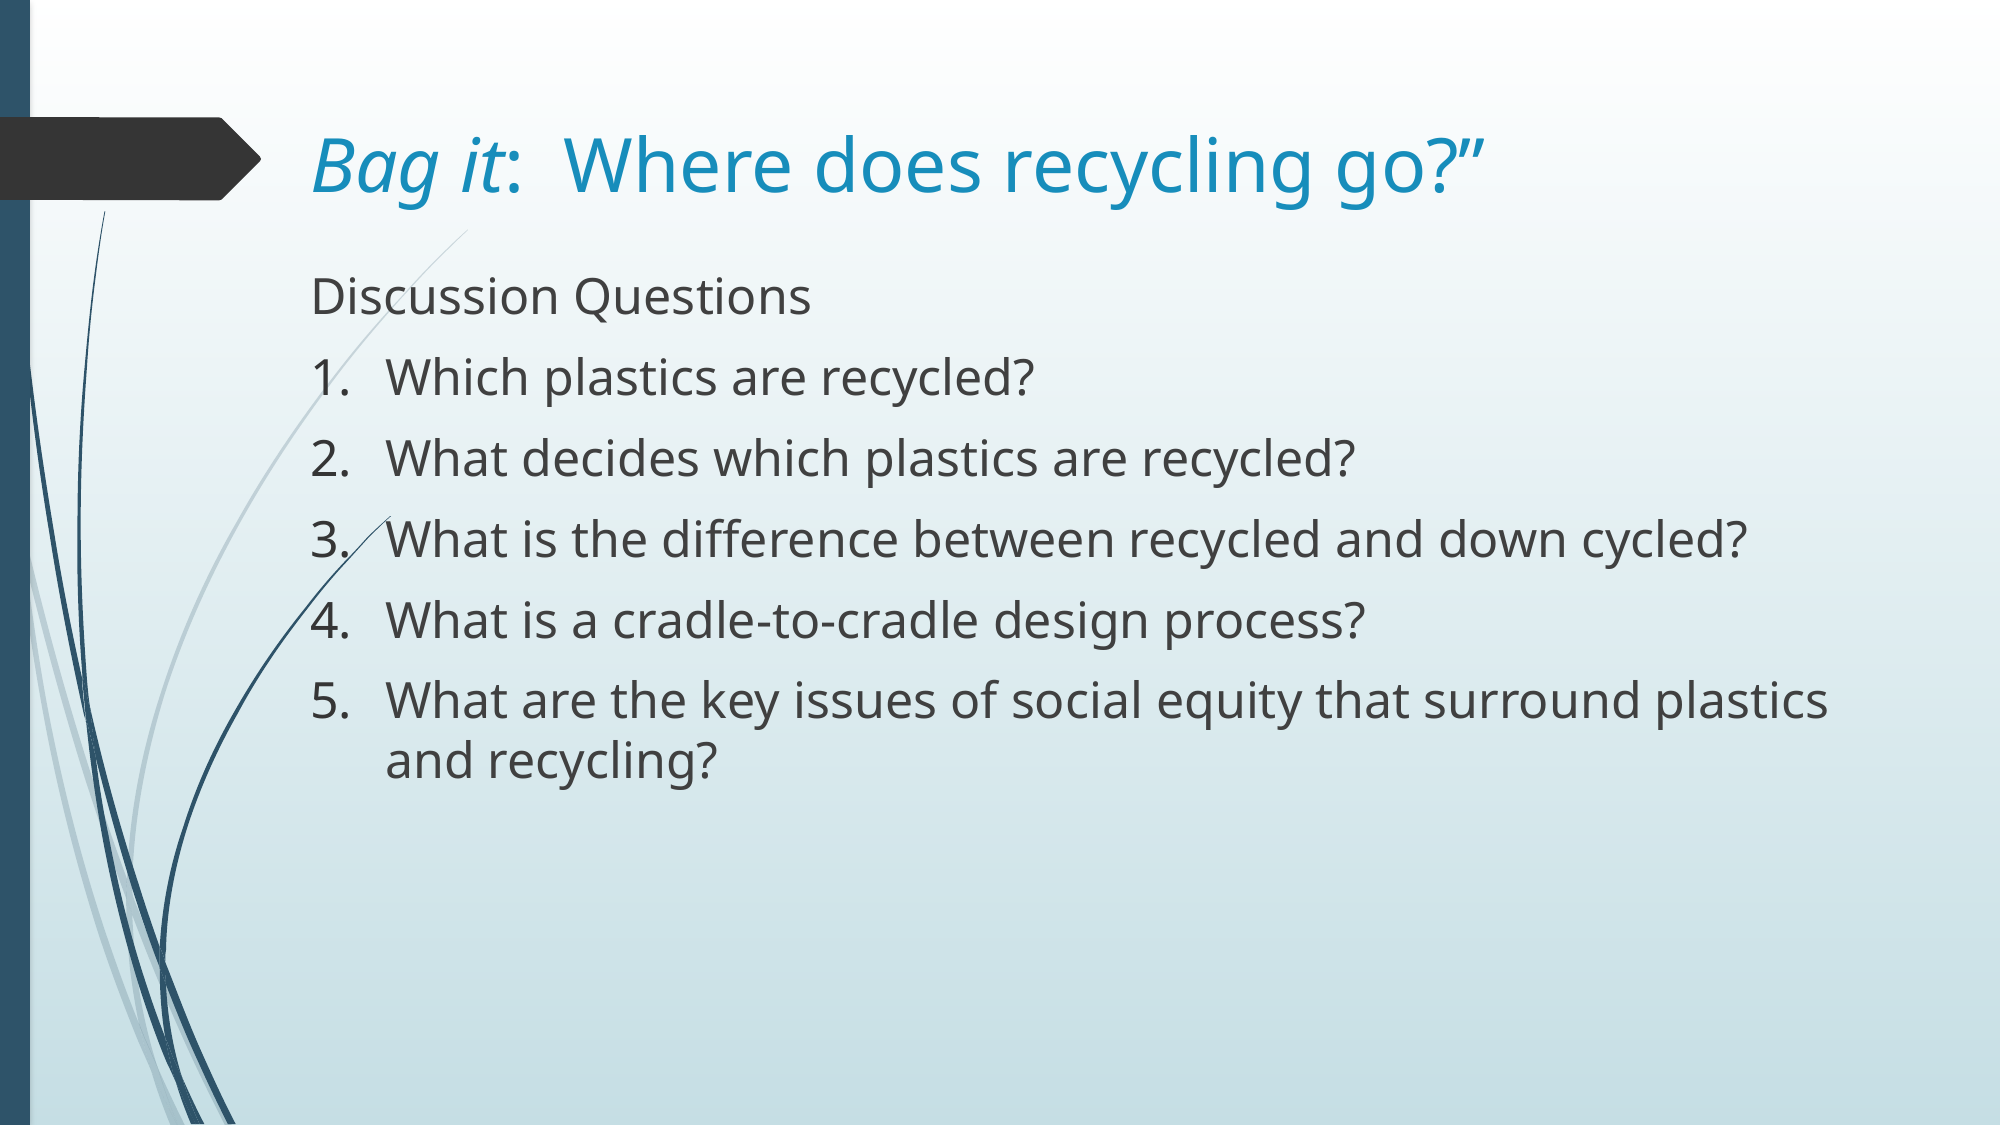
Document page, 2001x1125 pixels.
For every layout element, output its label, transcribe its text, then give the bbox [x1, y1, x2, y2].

title Bag it: Where does recycling go?” [295, 109, 1888, 257]
list Discussion Questions Which plastics are recycled? What decides which plastics are recycled? What is the difference between recycled and down cycled? What is a cradle-to-cradle design process? What are the key issues of social equity that surround plastics and recycling? [295, 257, 1888, 970]
